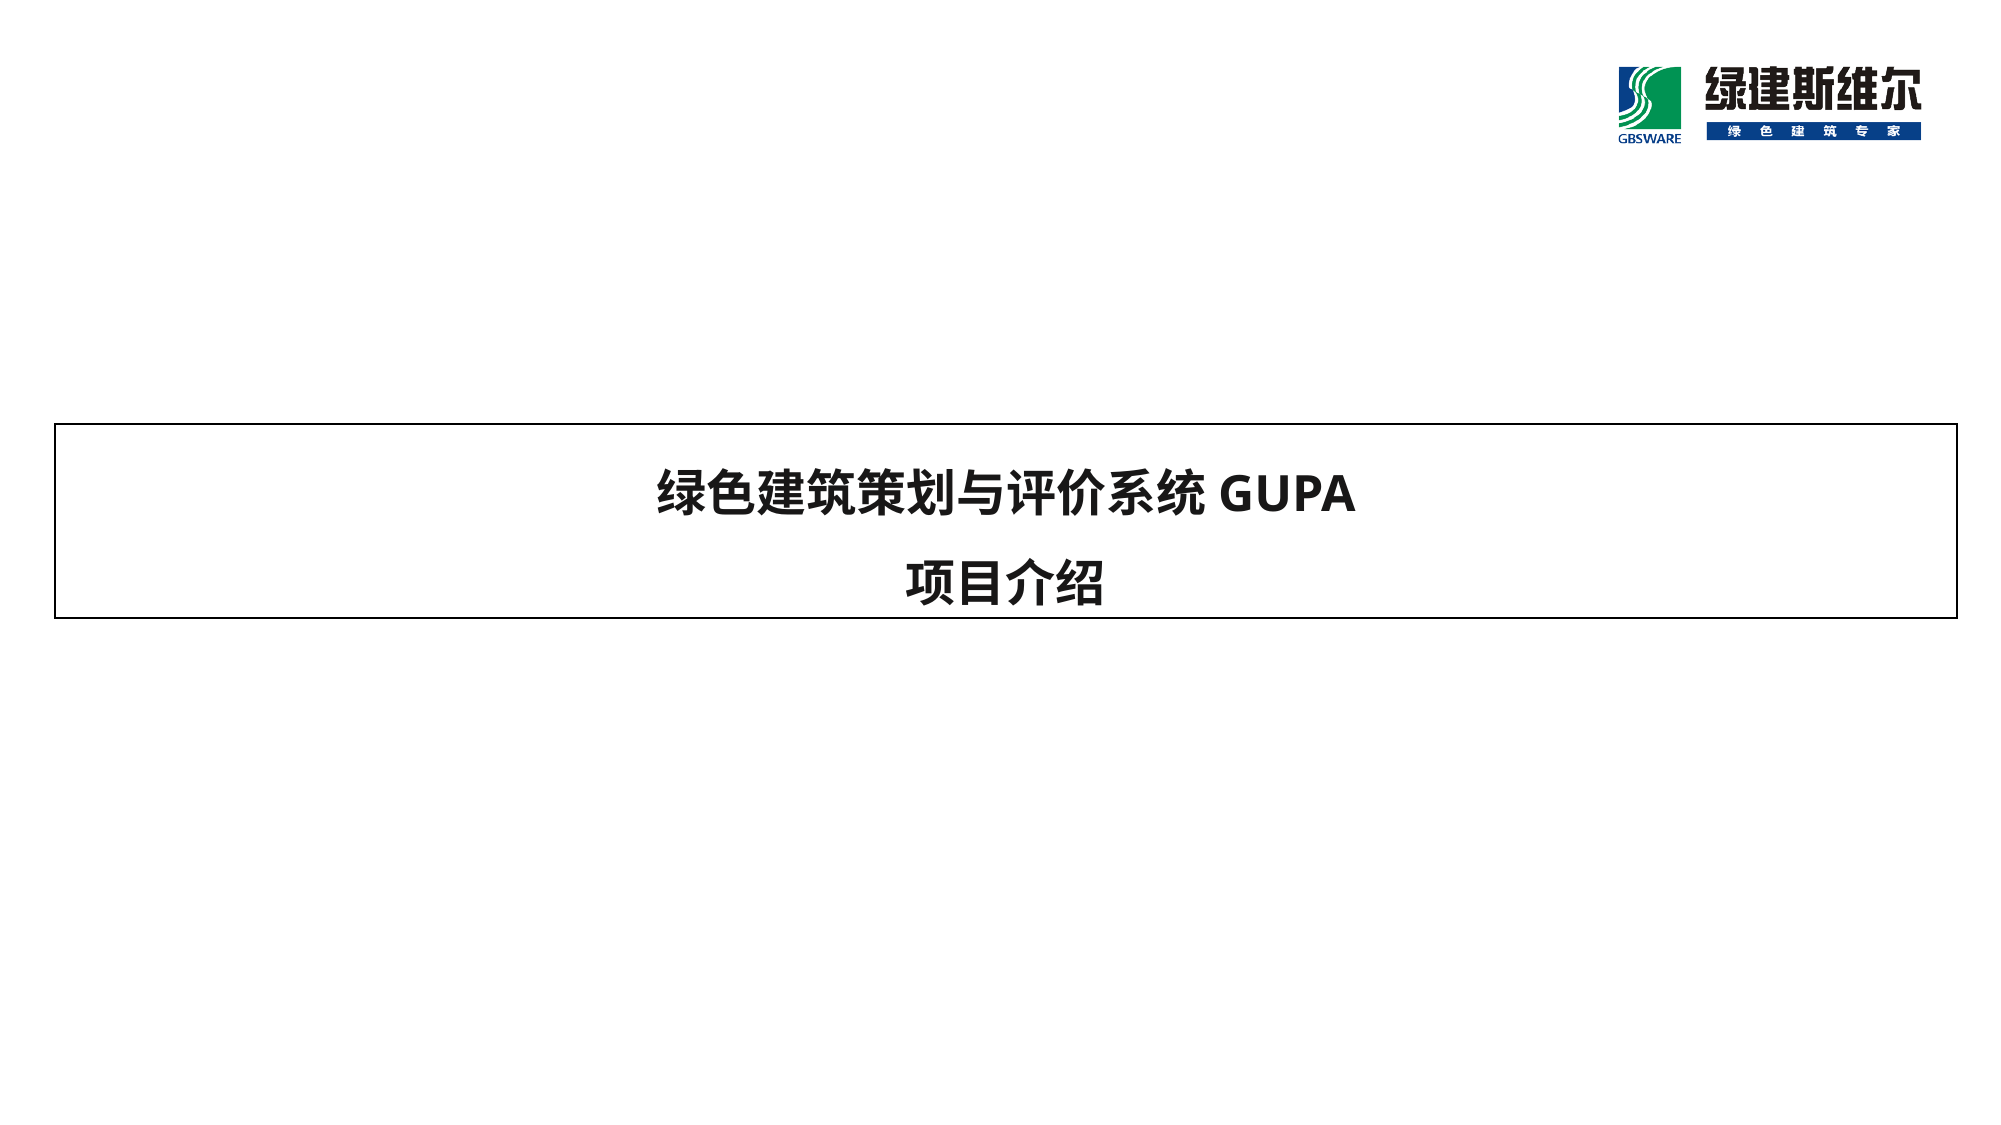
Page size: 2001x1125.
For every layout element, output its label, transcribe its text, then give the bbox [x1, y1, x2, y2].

text_box 绿色建筑策划与评价系统GUPA 项目介绍 [54, 423, 1958, 619]
picture [1617, 65, 1922, 144]
